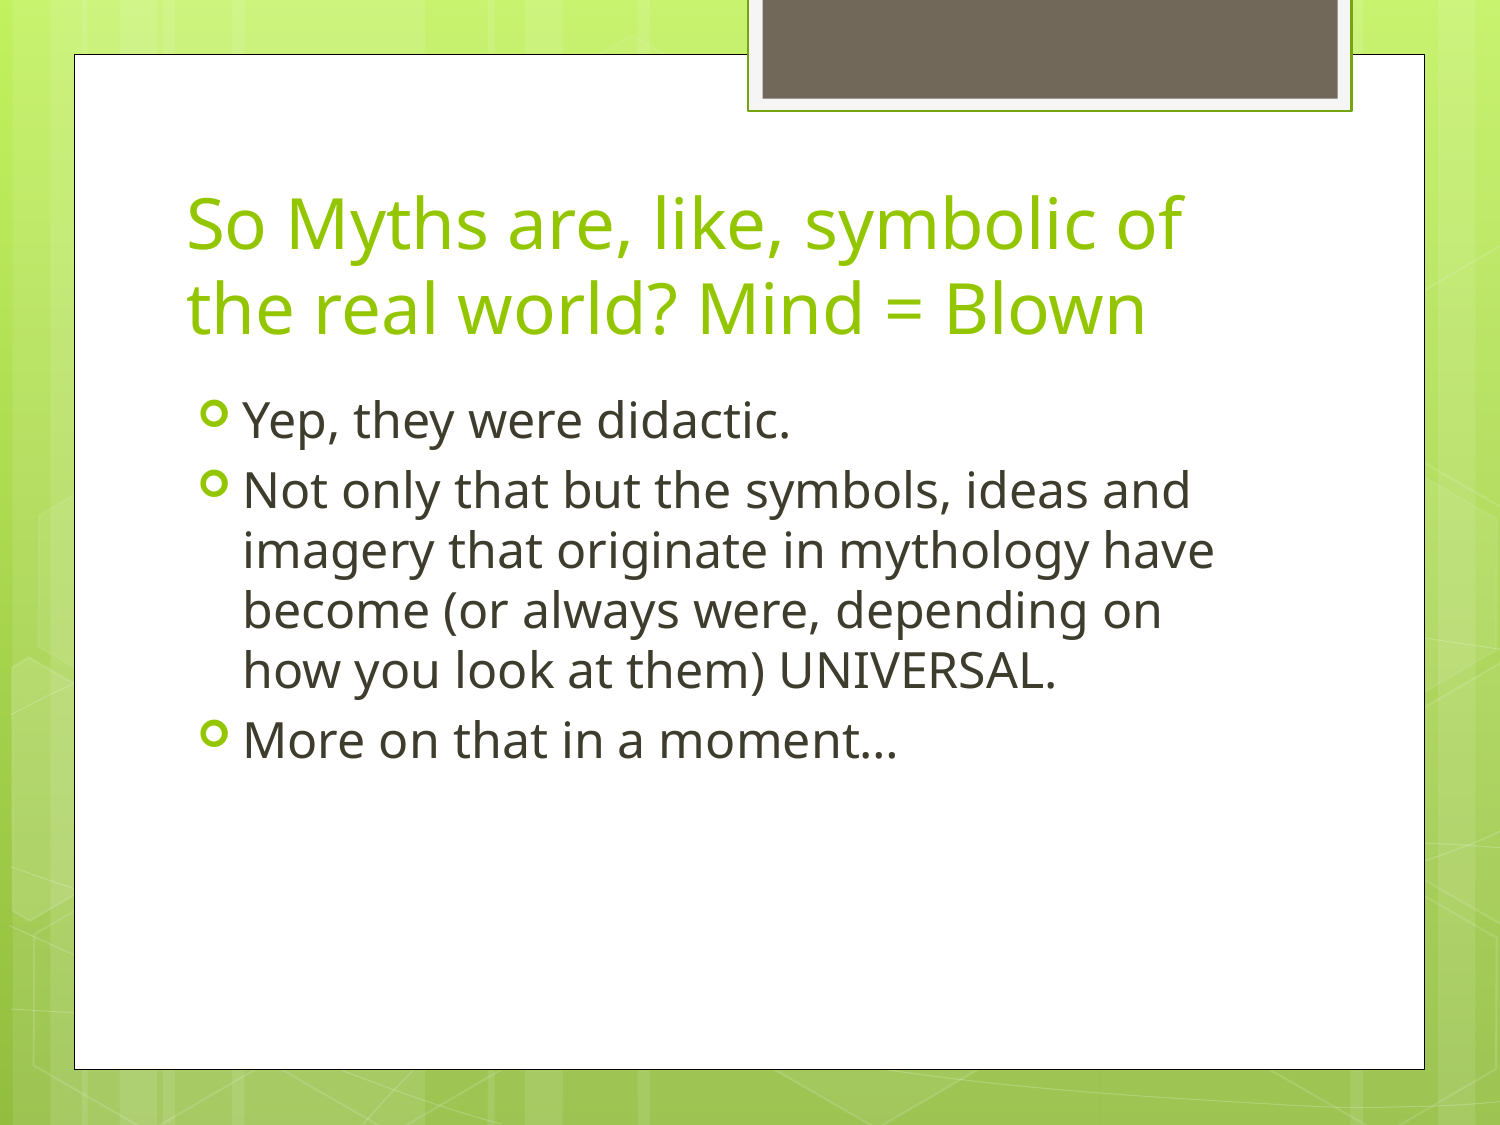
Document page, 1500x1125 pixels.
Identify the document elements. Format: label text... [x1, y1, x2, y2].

title So Myths are, like, symbolic of the real world? Mind = Blown [171, 168, 1324, 357]
list Yep, they were didactic. Not only that but the symbols, ideas and imagery that originate in mythology have become (or always were, depending on how you look at them) UNIVERSAL. More on that in a moment… [171, 381, 1283, 957]
